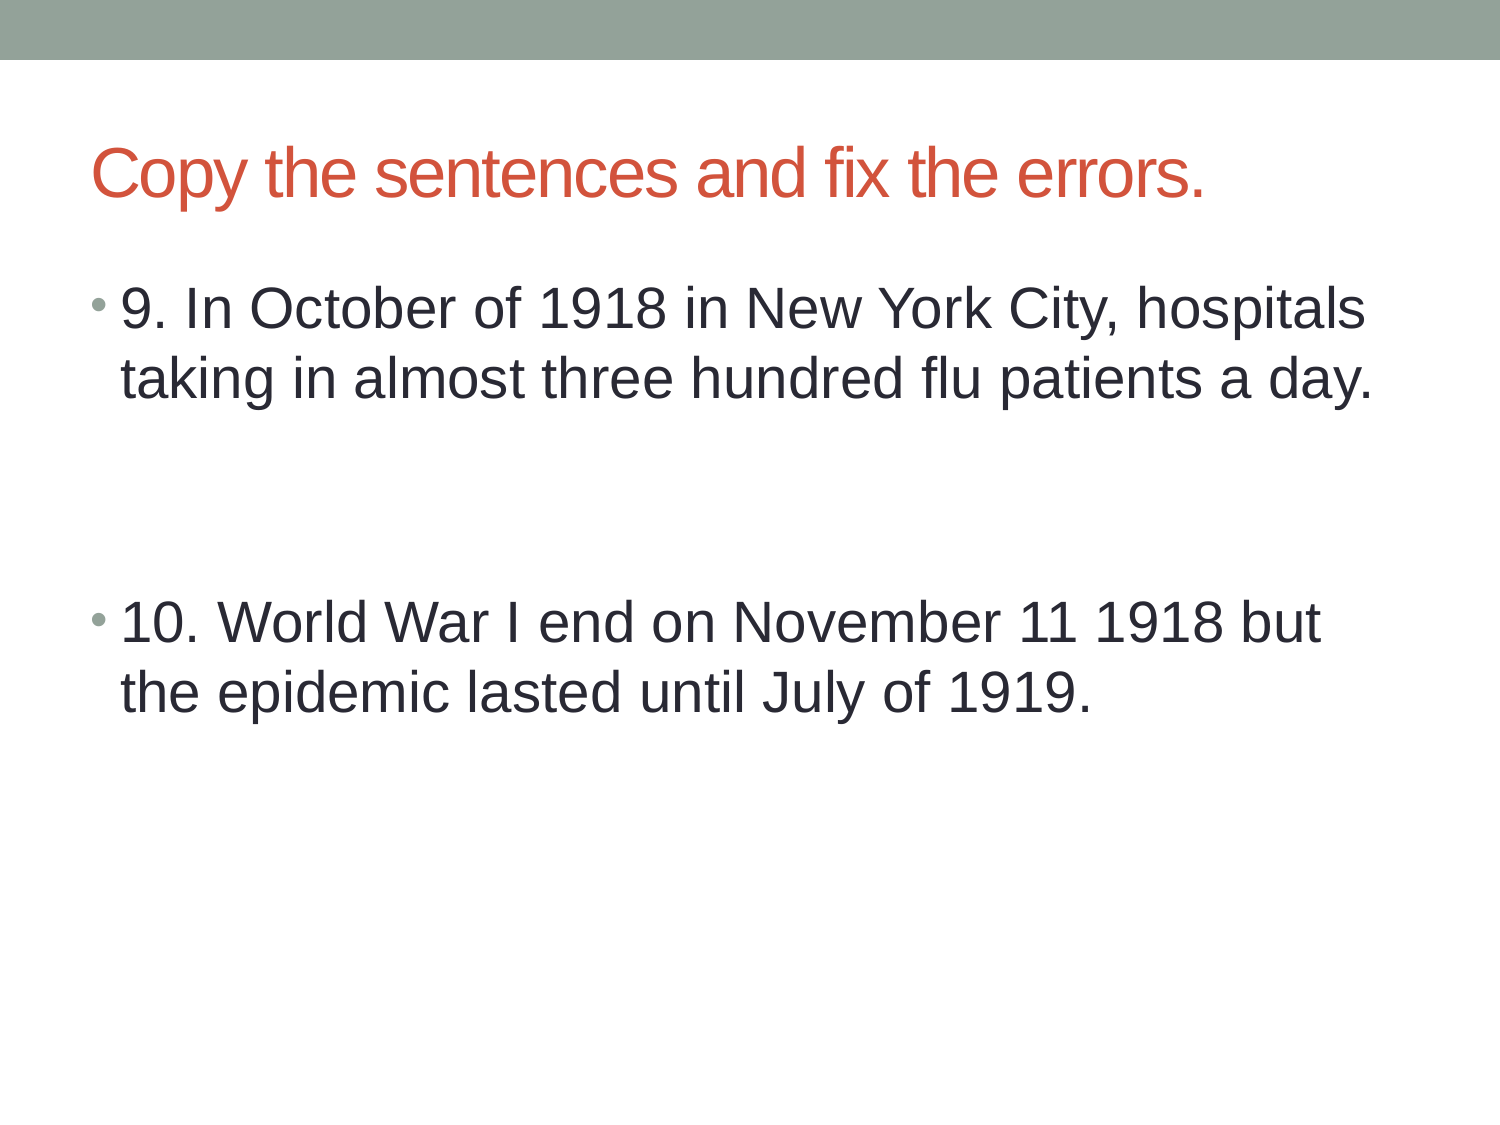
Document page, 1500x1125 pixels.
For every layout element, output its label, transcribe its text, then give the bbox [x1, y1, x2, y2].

list 9. In October of 1918 in New York City, hospitals taking in almost three hundred flu patients a day. 10. World War I end on November 11 1918 but the epidemic lasted until July of 1919. [75, 262, 1425, 1063]
title Copy the sentences and fix the errors. [75, 87, 1425, 250]
